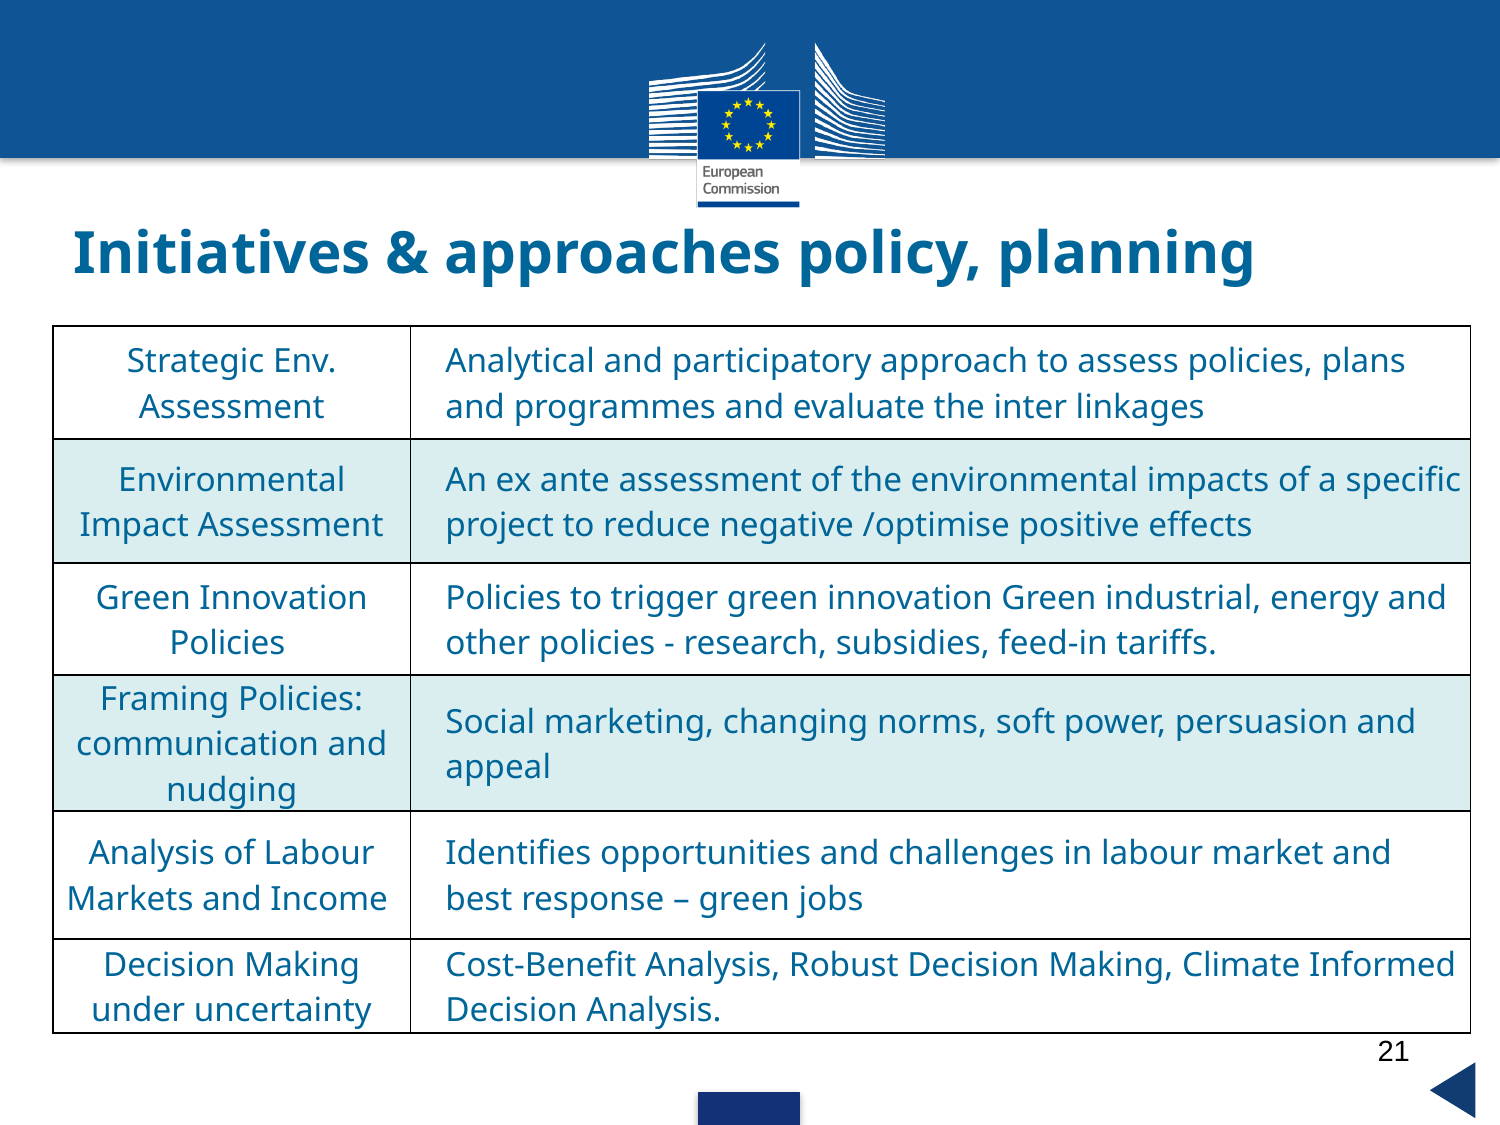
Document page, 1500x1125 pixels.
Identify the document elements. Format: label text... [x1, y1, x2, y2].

table_cell Green Innovation Policies [54, 564, 410, 674]
table_cell Environmental Impact Assessment [54, 440, 410, 562]
table_cell Framing Policies: communication and nudging [54, 676, 410, 810]
slide_number 21 [1074, 1034, 1426, 1103]
table_cell Policies to trigger green innovation Green industrial, energy and other policies - research, subsidies, feed-in tariffs. [411, 564, 1470, 674]
table_header Analytical and participatory approach to assess policies, plans and programmes and evaluate the inter linkages [411, 327, 1470, 438]
table_cell Analysis of Labour Markets and Income [54, 812, 410, 938]
table_cell Decision Making under uncertainty [54, 940, 410, 1032]
table_cell Identifies opportunities and challenges in labour market and best response – green jobs [411, 812, 1470, 938]
table_cell Cost-Benefit Analysis, Robust Decision Making, Climate Informed Decision Analysis. [411, 940, 1470, 1032]
table_cell Social marketing, changing norms, soft power, persuasion and appeal [411, 676, 1470, 810]
picture [649, 42, 885, 152]
title Initiatives & approaches policy, planning [0, 152, 1471, 357]
table_header Strategic Env. Assessment [54, 327, 410, 438]
text_box [1429, 1062, 1476, 1119]
table_cell An ex ante assessment of the environmental impacts of a specific project to reduce negative /optimise positive effects [411, 440, 1470, 562]
